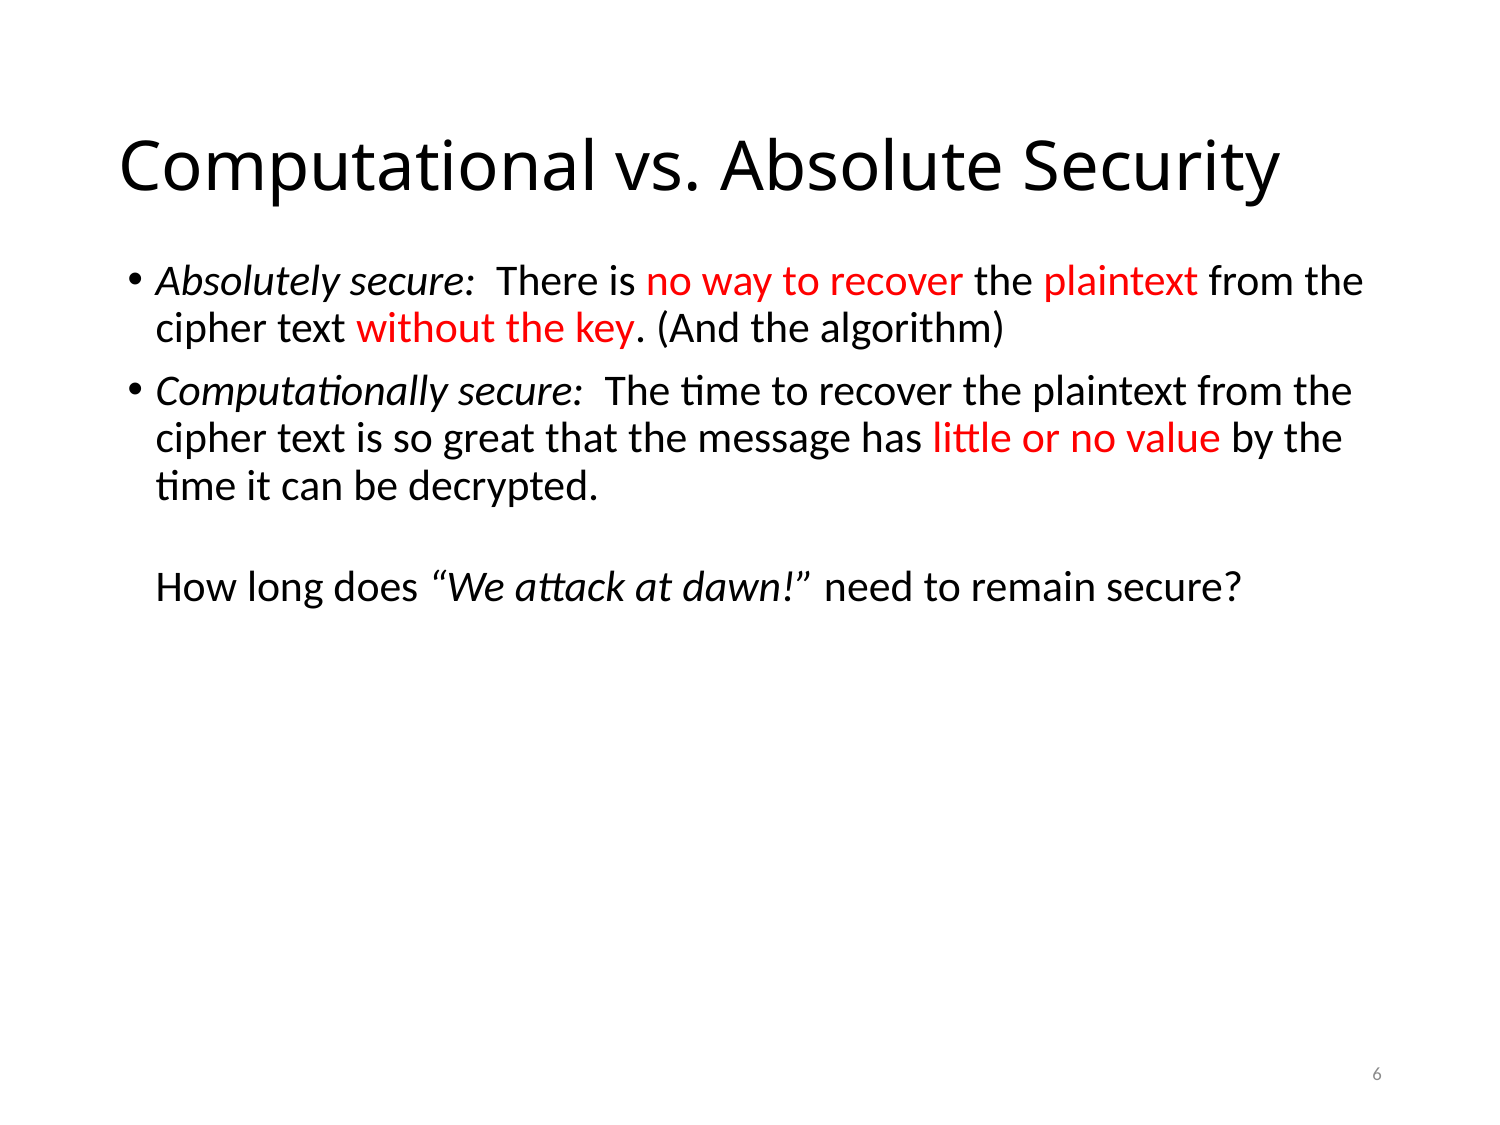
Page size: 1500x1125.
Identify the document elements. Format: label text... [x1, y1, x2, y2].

title Computational vs. Absolute Security [103, 59, 1397, 278]
list Absolutely secure: There is no way to recover the plaintext from the cipher text without the key. (And the algorithm) Computationally secure: The time to recover the plaintext from the cipher text is so great that the message has little or no value by the time it can be decrypted. How long does “We attack at dawn!” need to remain secure? [112, 249, 1401, 1025]
slide_number 6 [1059, 1042, 1397, 1103]
